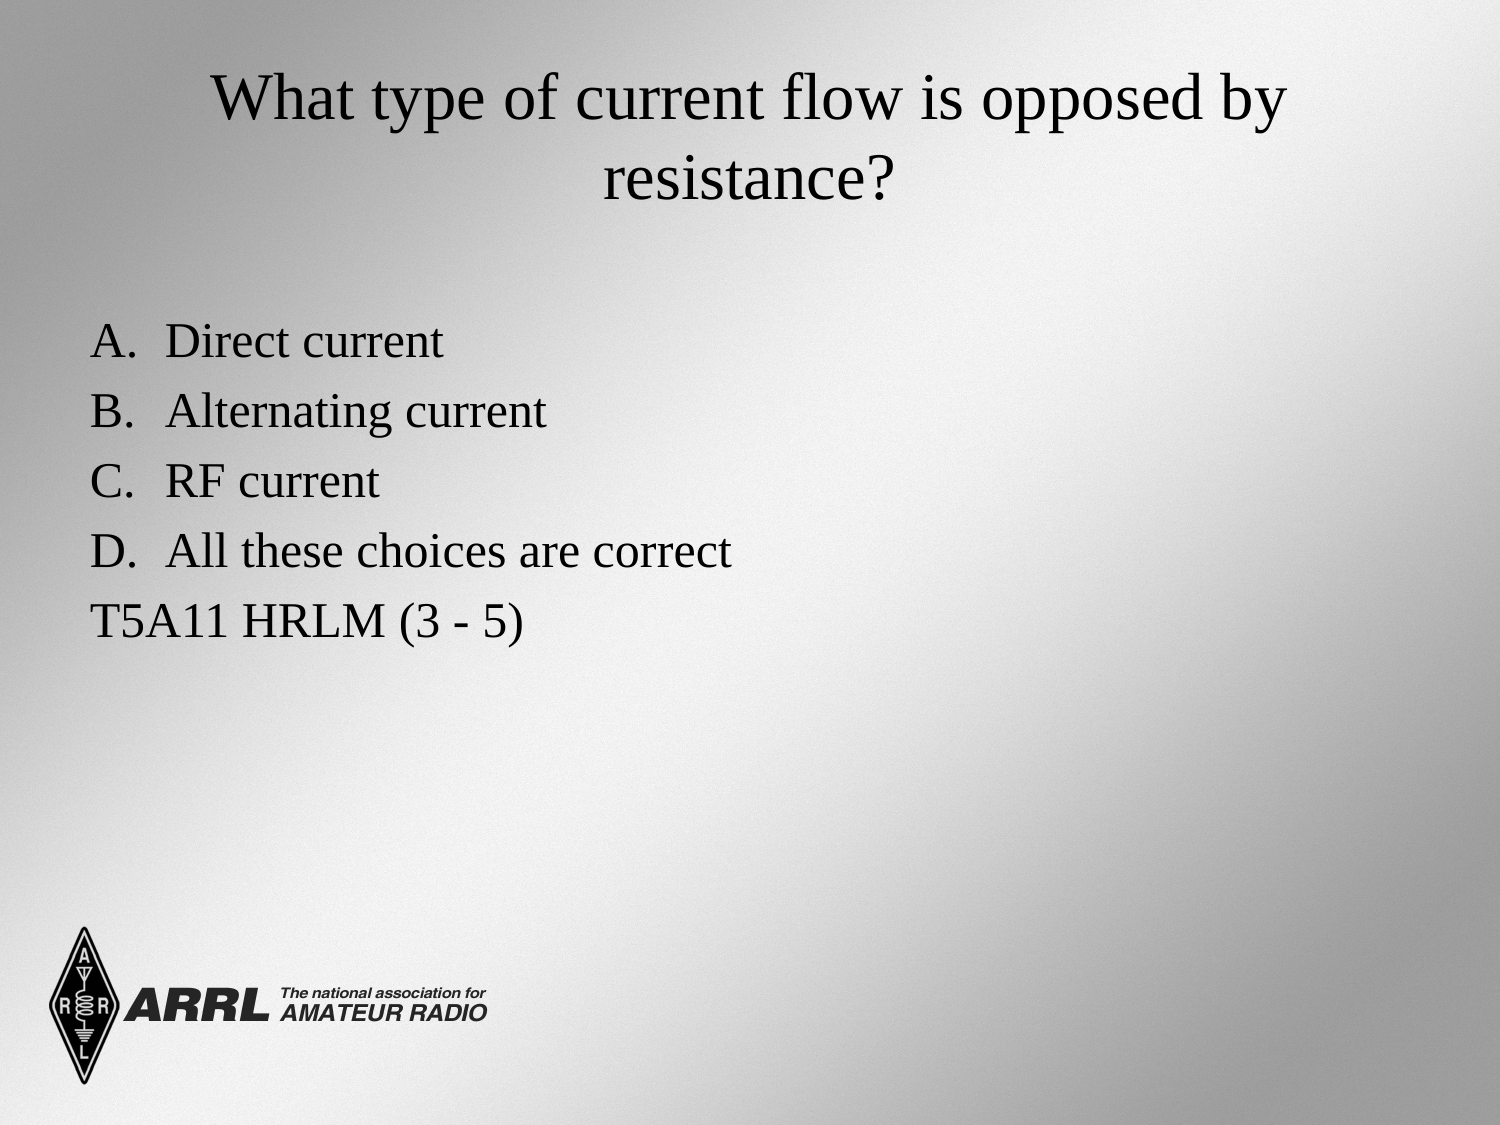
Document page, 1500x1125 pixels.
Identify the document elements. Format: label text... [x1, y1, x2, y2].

picture [0, 0, 1500, 1125]
list Direct current Alternating current RF current All these choices are correct T5A11 HRLM (3 - 5) [75, 299, 1425, 1005]
title What type of current flow is opposed by resistance? [75, 45, 1425, 233]
